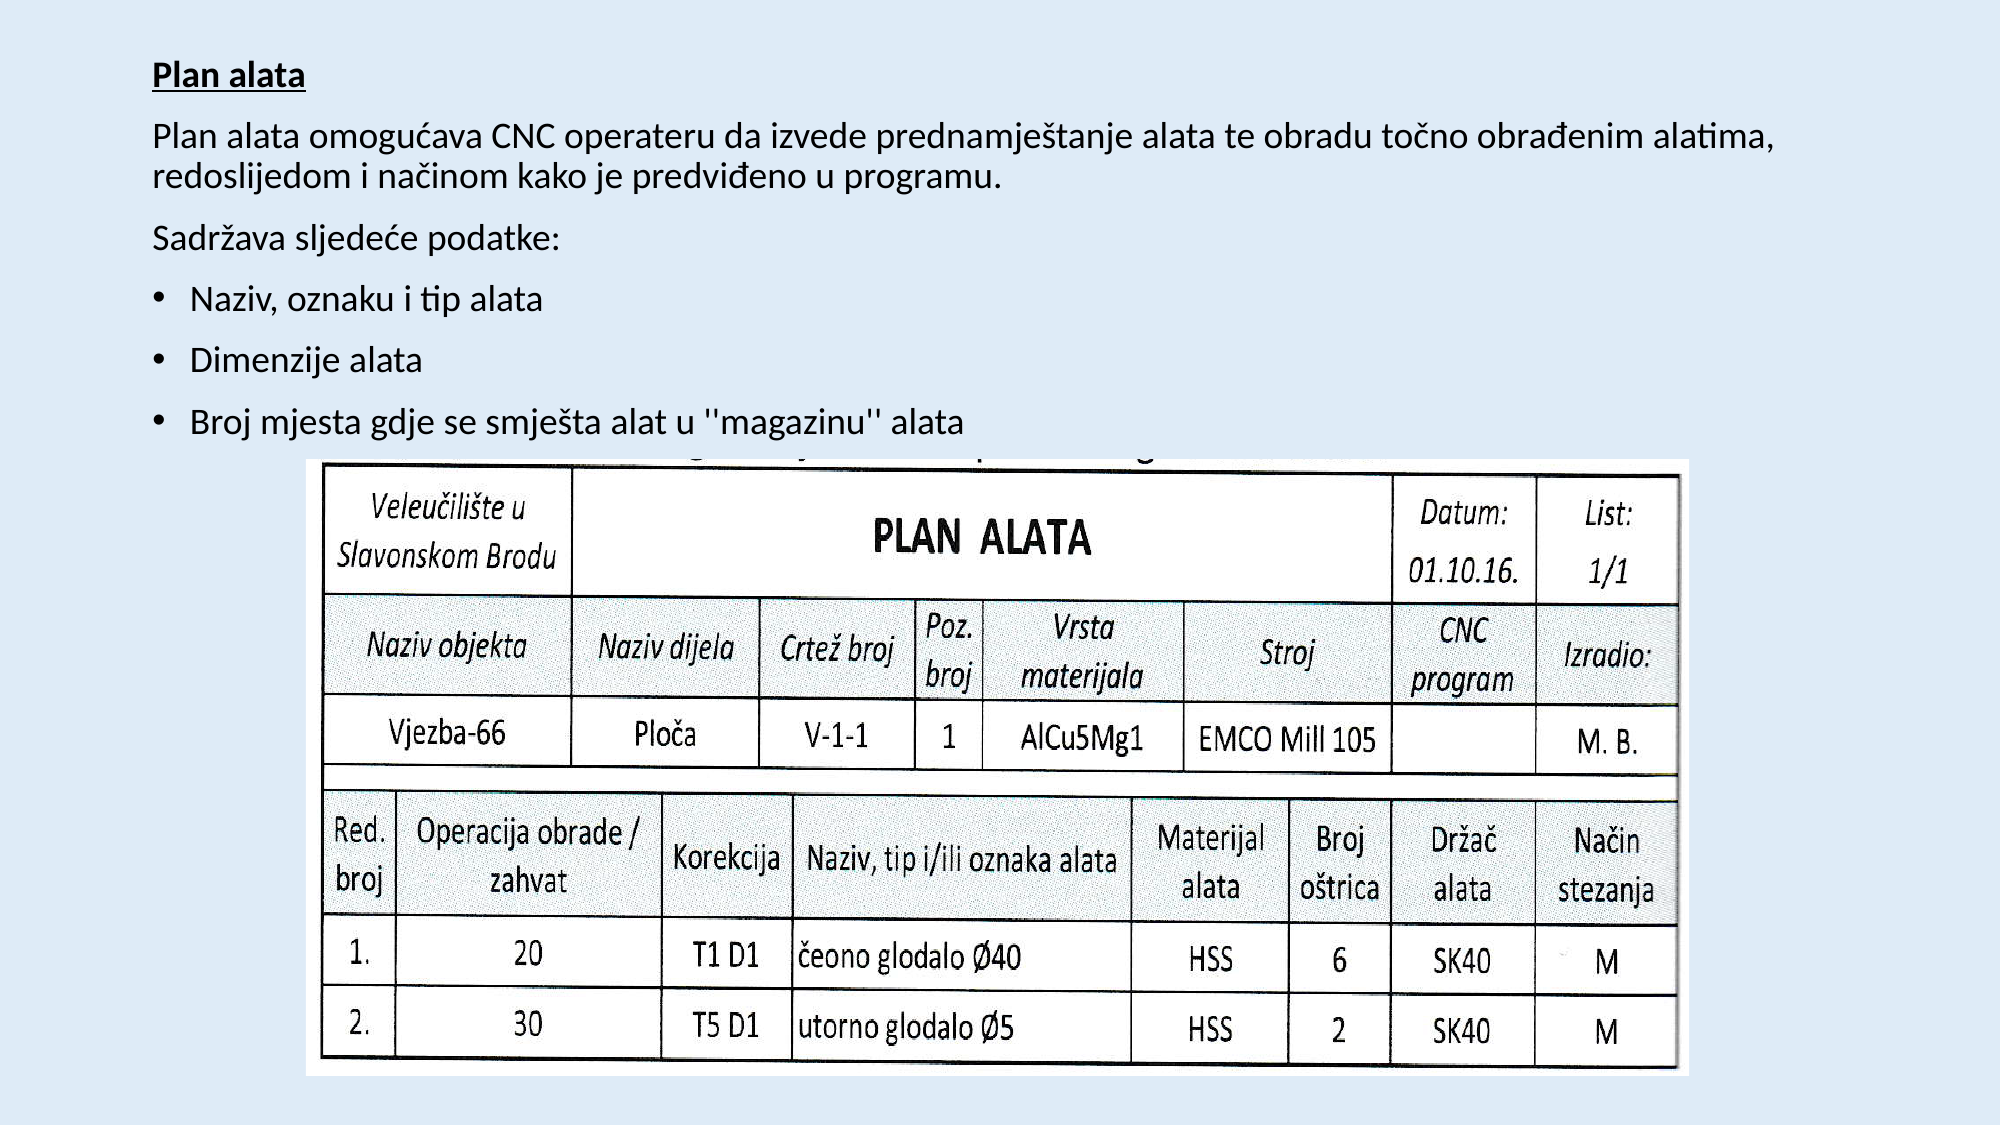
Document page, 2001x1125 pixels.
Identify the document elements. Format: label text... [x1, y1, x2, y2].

list Plan alata Plan alata omogućava CNC operateru da izvede prednamještanje alata te obradu točno obrađenim alatima, redoslijedom i načinom kako je predviđeno u programu. Sadržava sljedeće podatke: Naziv, oznaku i tip alata Dimenzije alata Broj mjesta gdje se smješta alat u ''magazinu'' alata [137, 47, 1863, 1014]
picture [305, 459, 1690, 1076]
